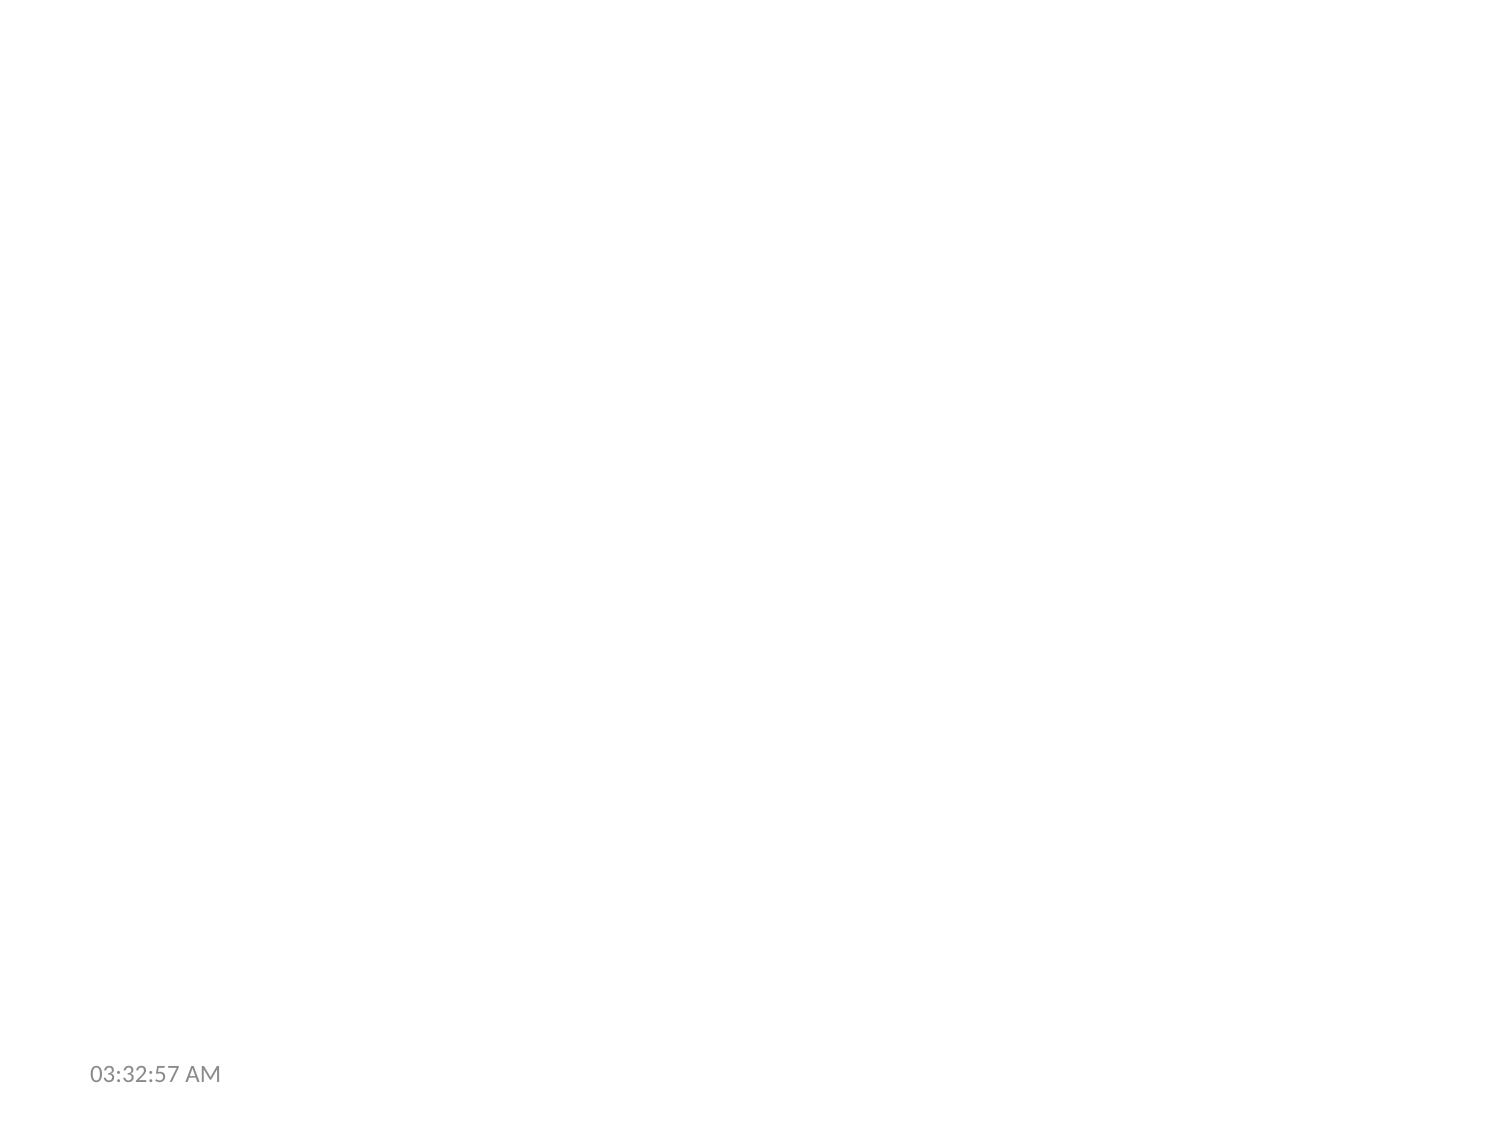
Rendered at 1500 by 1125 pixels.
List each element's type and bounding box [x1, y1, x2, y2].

slide_number [75, 1042, 425, 1103]
